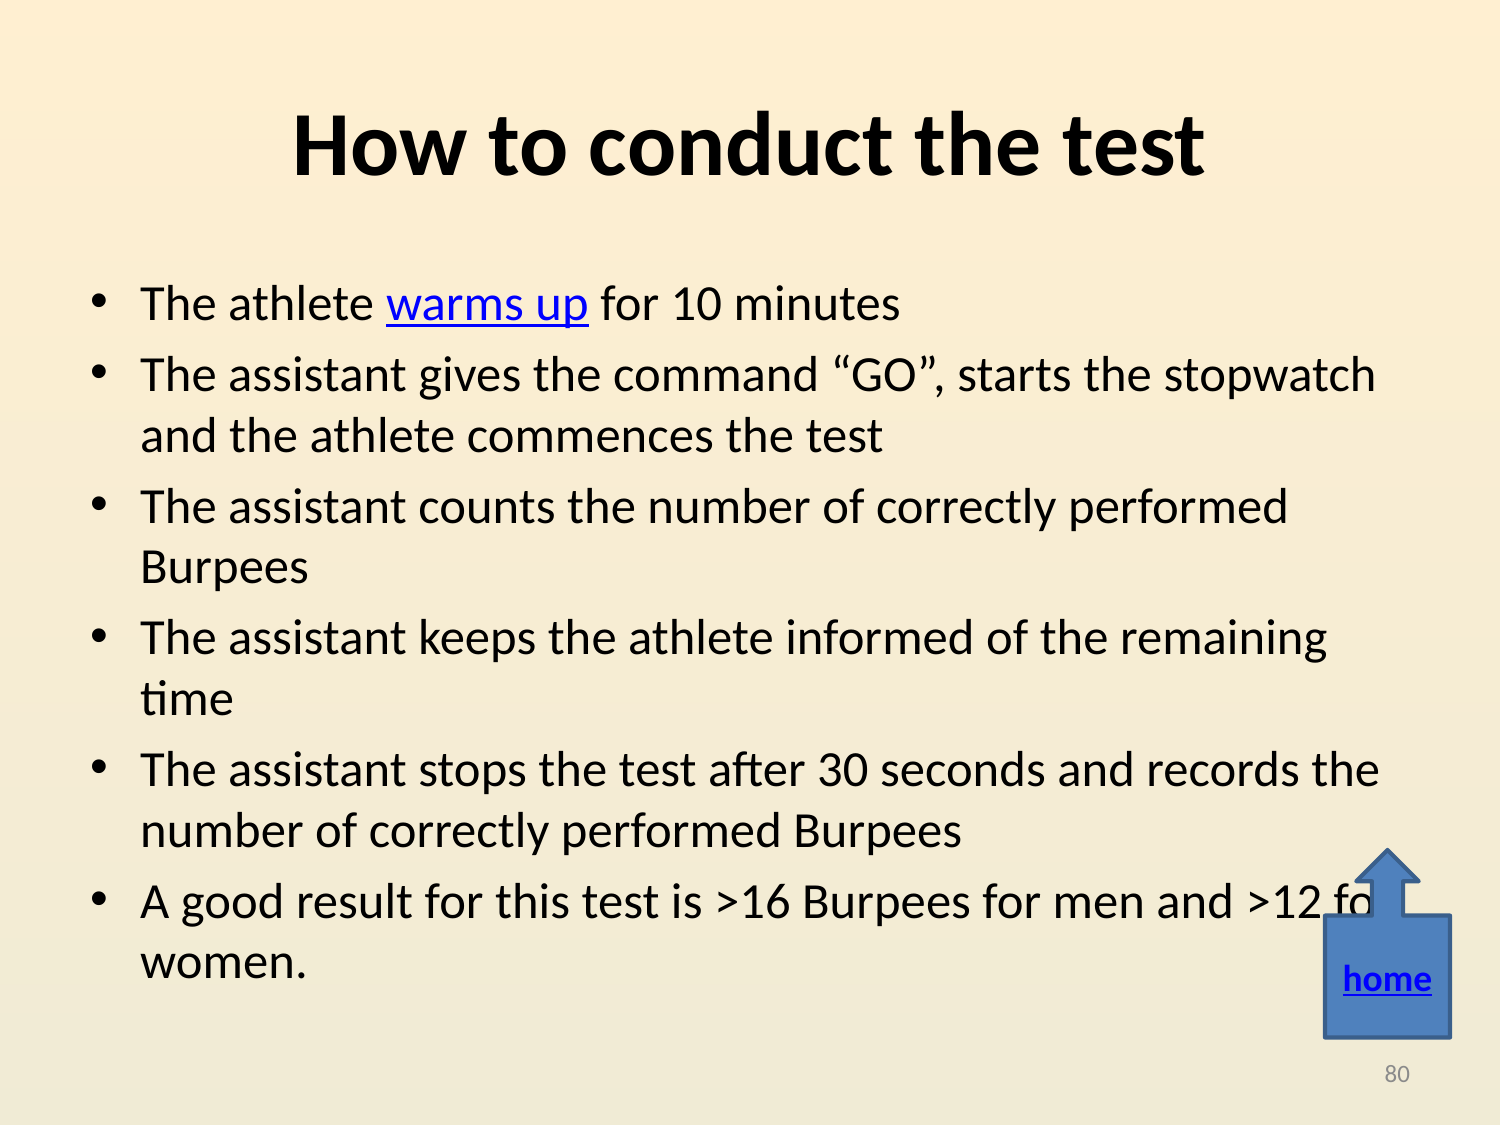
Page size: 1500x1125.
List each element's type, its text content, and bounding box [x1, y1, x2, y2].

list The athlete warms up for 10 minutes The assistant gives the command “GO”, starts the stopwatch and the athlete commences the test The assistant counts the number of correctly performed Burpees The assistant keeps the athlete informed of the remaining time The assistant stops the test after 30 seconds and records the number of correctly performed Burpees A good result for this test is >16 Burpees for men and >12 for women. [75, 262, 1425, 1005]
slide_number 80 [1074, 1042, 1425, 1103]
text_box home [1322, 847, 1453, 1040]
title How to conduct the test [75, 45, 1425, 233]
